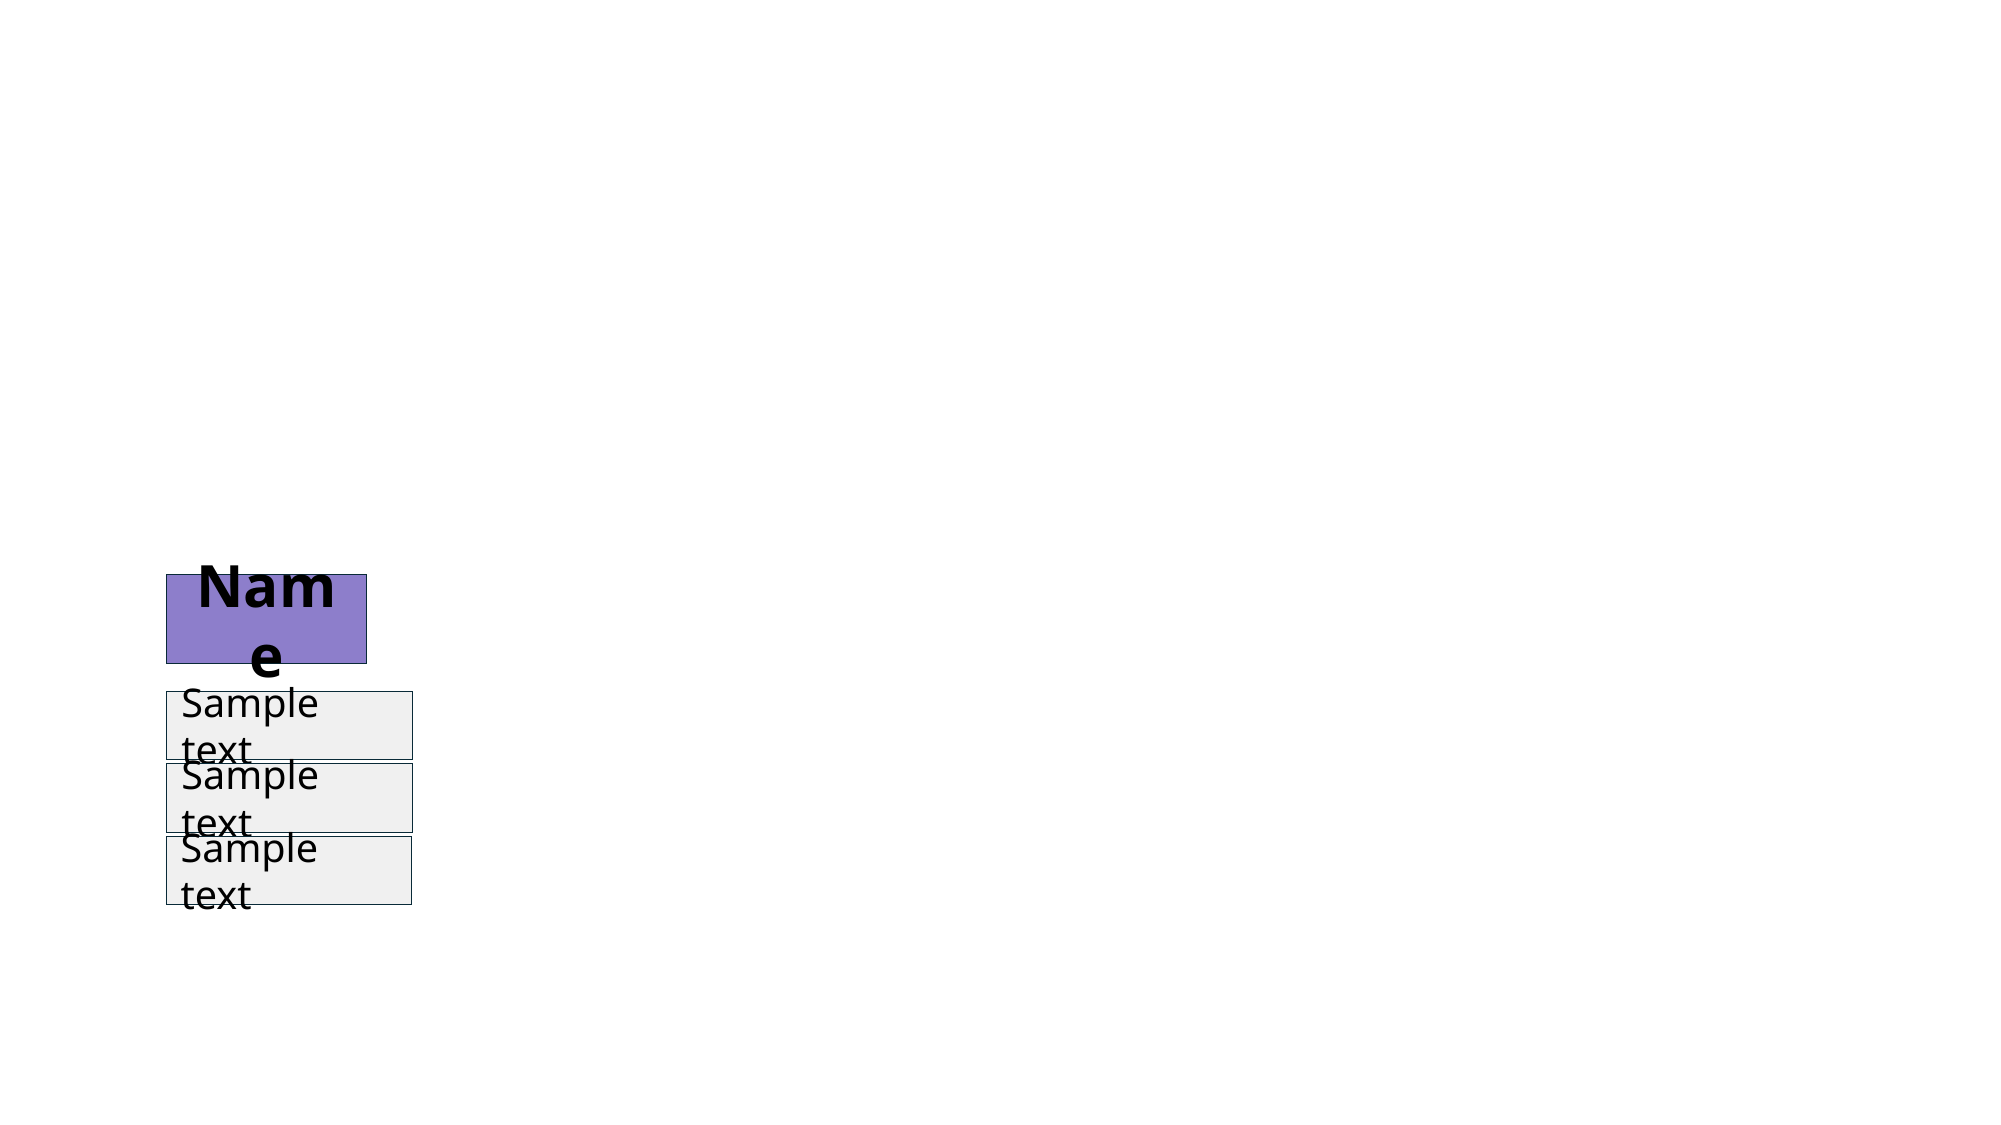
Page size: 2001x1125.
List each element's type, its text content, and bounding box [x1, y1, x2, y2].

text_box Name [165, 573, 368, 665]
text_box Sample text [165, 689, 414, 761]
text_box Sample text [165, 762, 414, 833]
text_box Sample text [164, 835, 413, 906]
